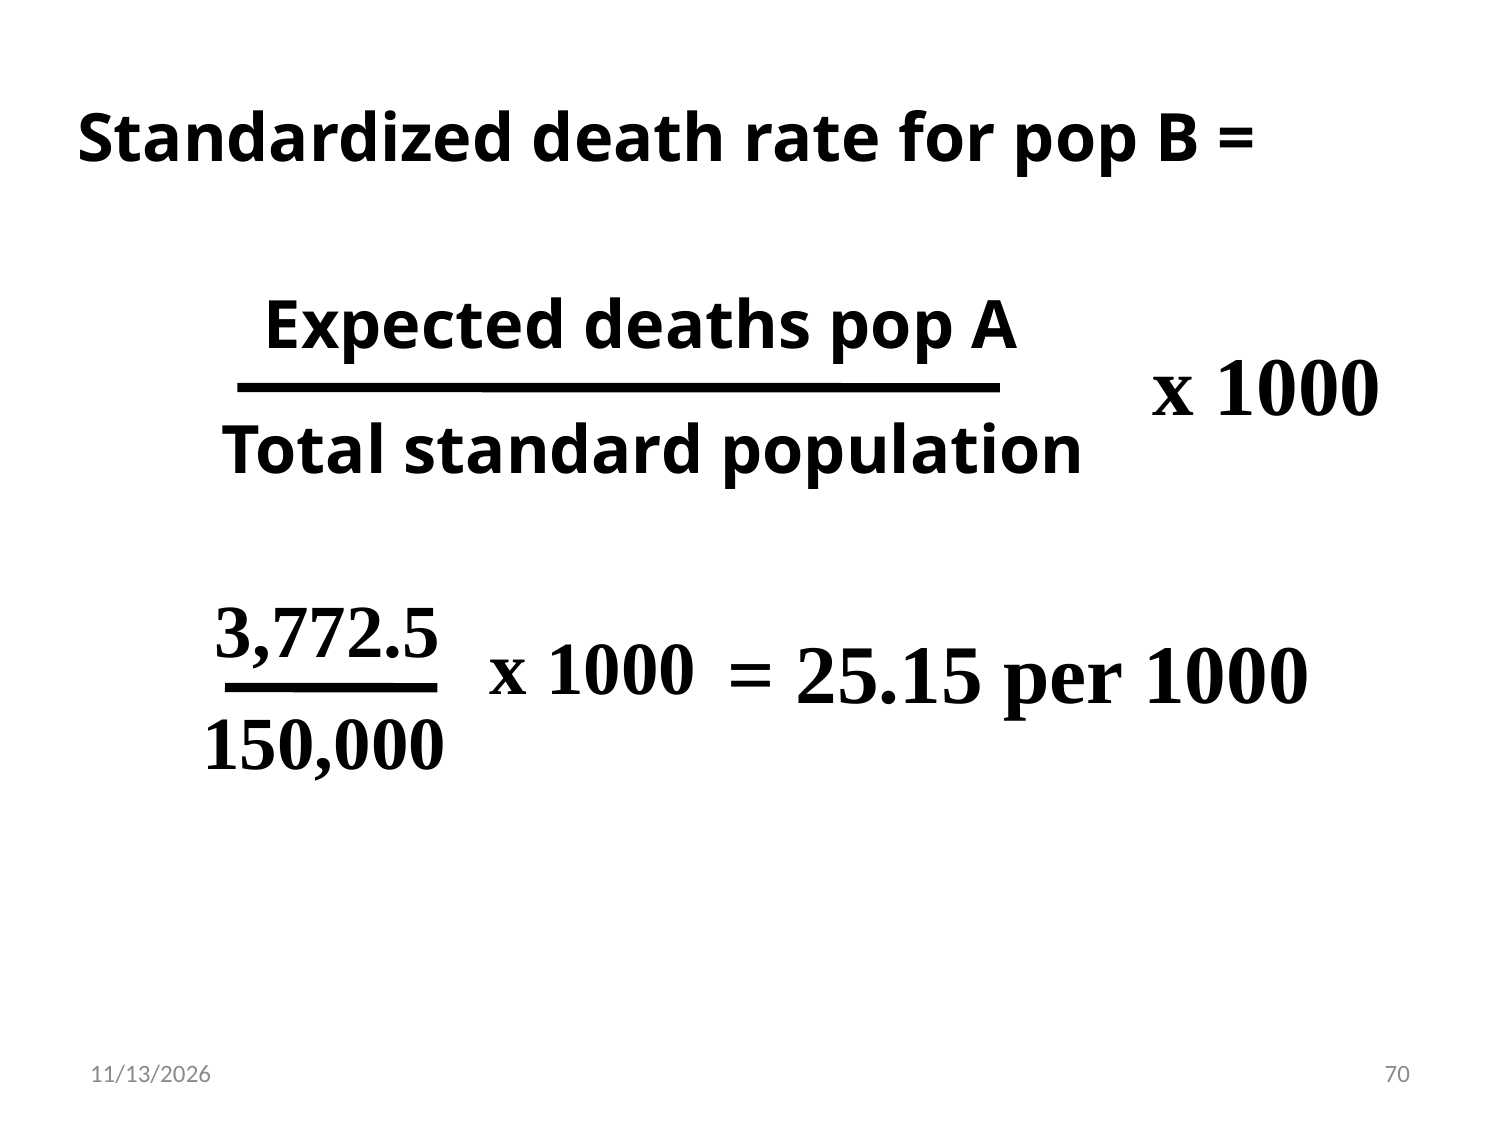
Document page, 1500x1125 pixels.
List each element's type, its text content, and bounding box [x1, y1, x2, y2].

slide_number 70 [1074, 1042, 1425, 1103]
text_box x 1000 [474, 612, 712, 718]
text_box = 25.15 per 1000 [712, 612, 1438, 728]
text_box Total standard population [206, 399, 1118, 495]
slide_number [75, 1042, 425, 1103]
text_box Expected deaths pop A [249, 274, 1034, 370]
text_box 3,772.5 [199, 574, 513, 680]
text_box x 1000 [1137, 324, 1425, 440]
text_box 150,000 [187, 687, 463, 793]
text_box Standardized death rate for pop B = [62, 87, 1400, 183]
